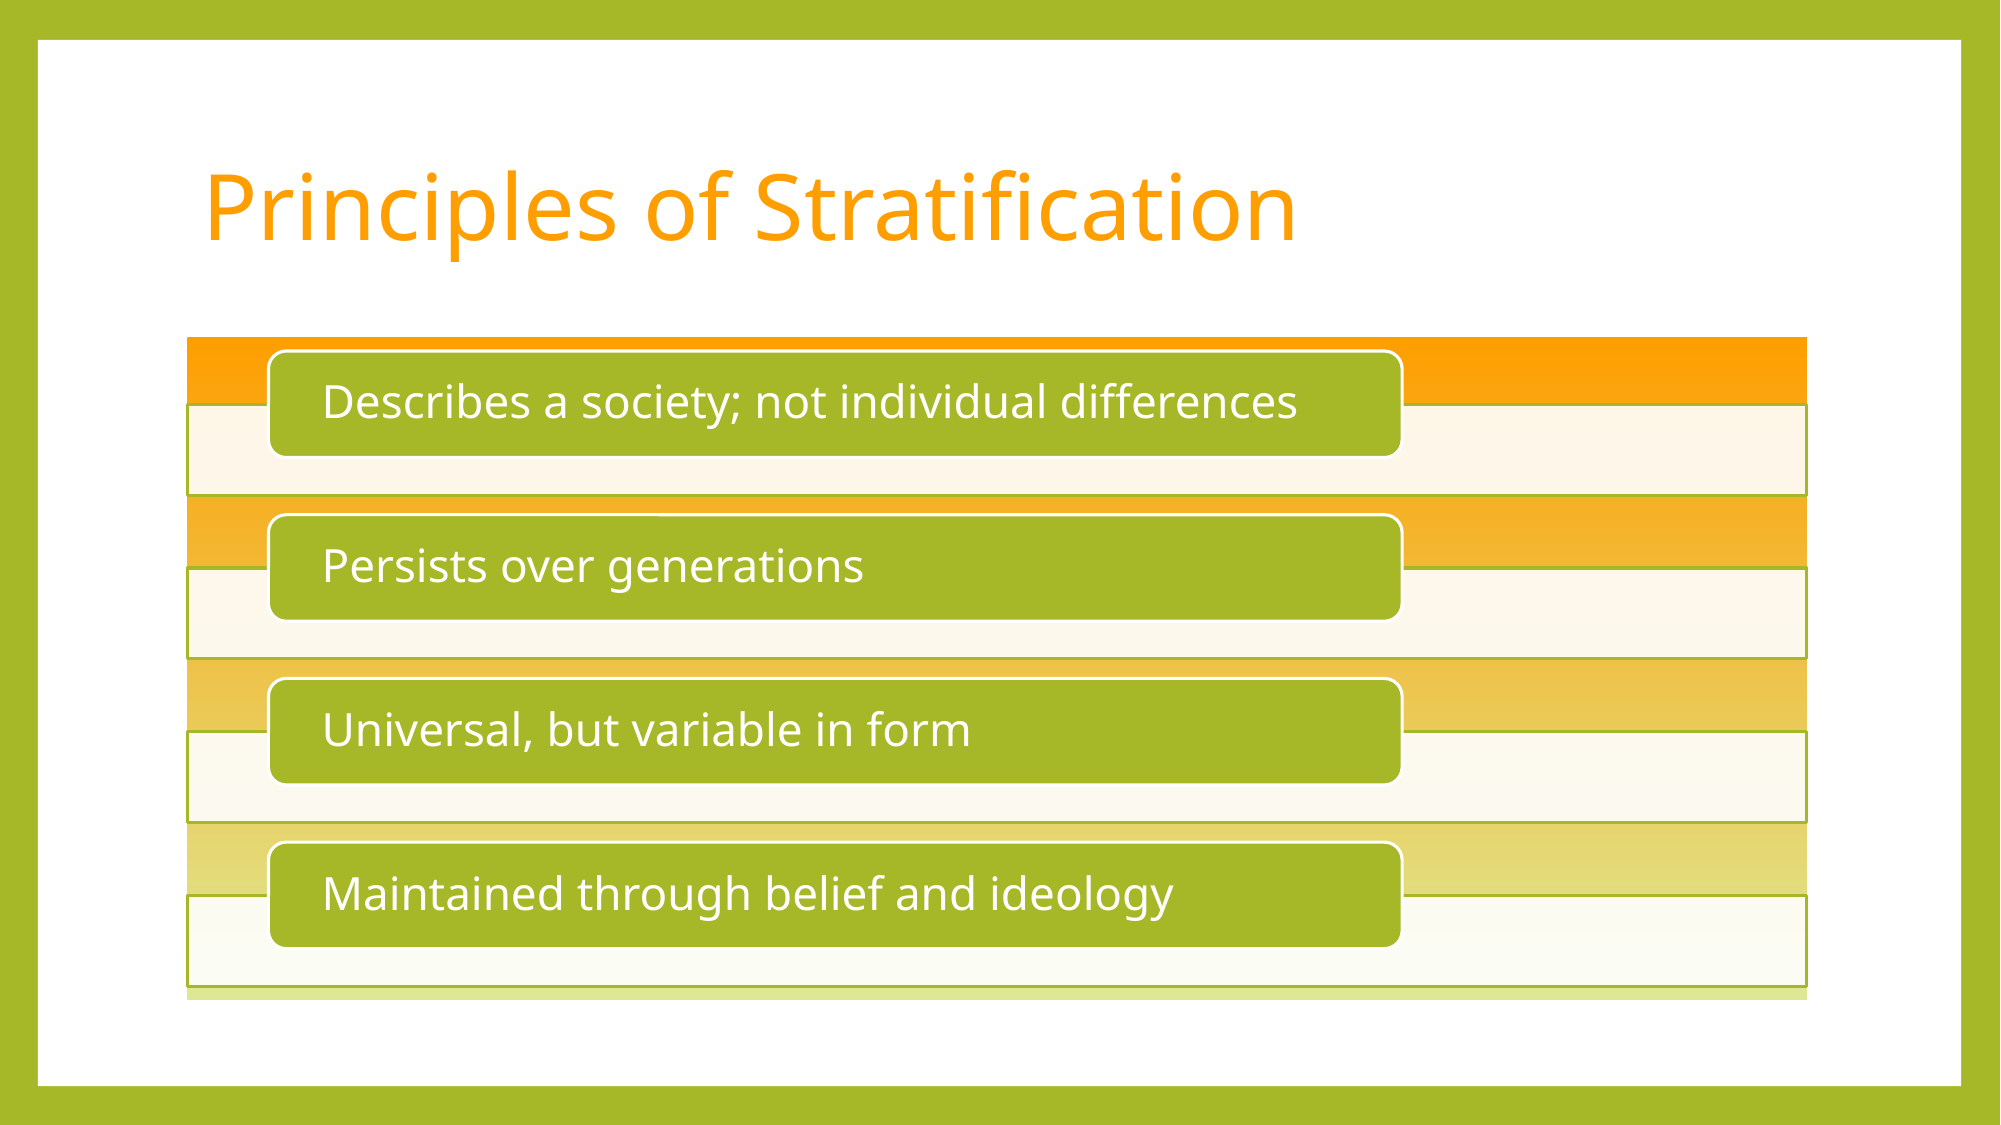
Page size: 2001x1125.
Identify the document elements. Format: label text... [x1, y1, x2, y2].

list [187, 337, 1808, 1001]
title Principles of Stratification [187, 99, 1808, 323]
